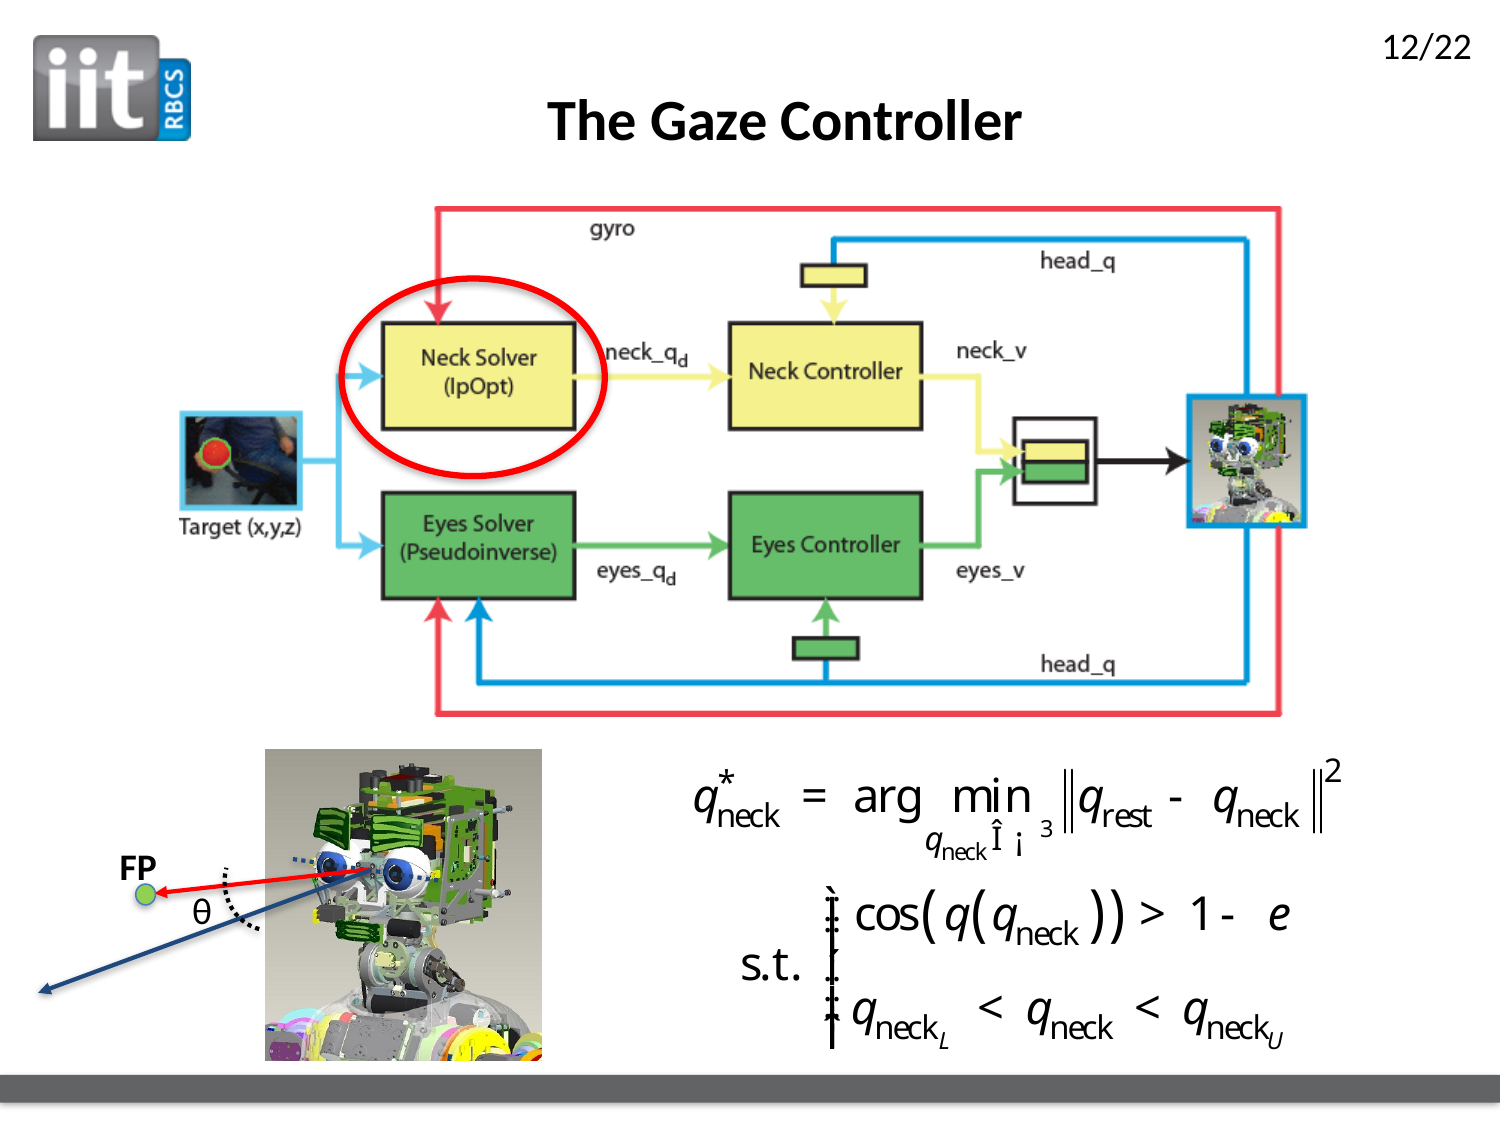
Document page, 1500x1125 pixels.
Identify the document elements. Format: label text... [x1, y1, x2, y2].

text_box The Gaze Controller [253, 75, 1317, 160]
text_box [689, 744, 1350, 1058]
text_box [37, 749, 542, 1061]
slide_number 12/22 [1366, 14, 1500, 69]
picture [33, 35, 191, 141]
picture [179, 206, 1308, 717]
